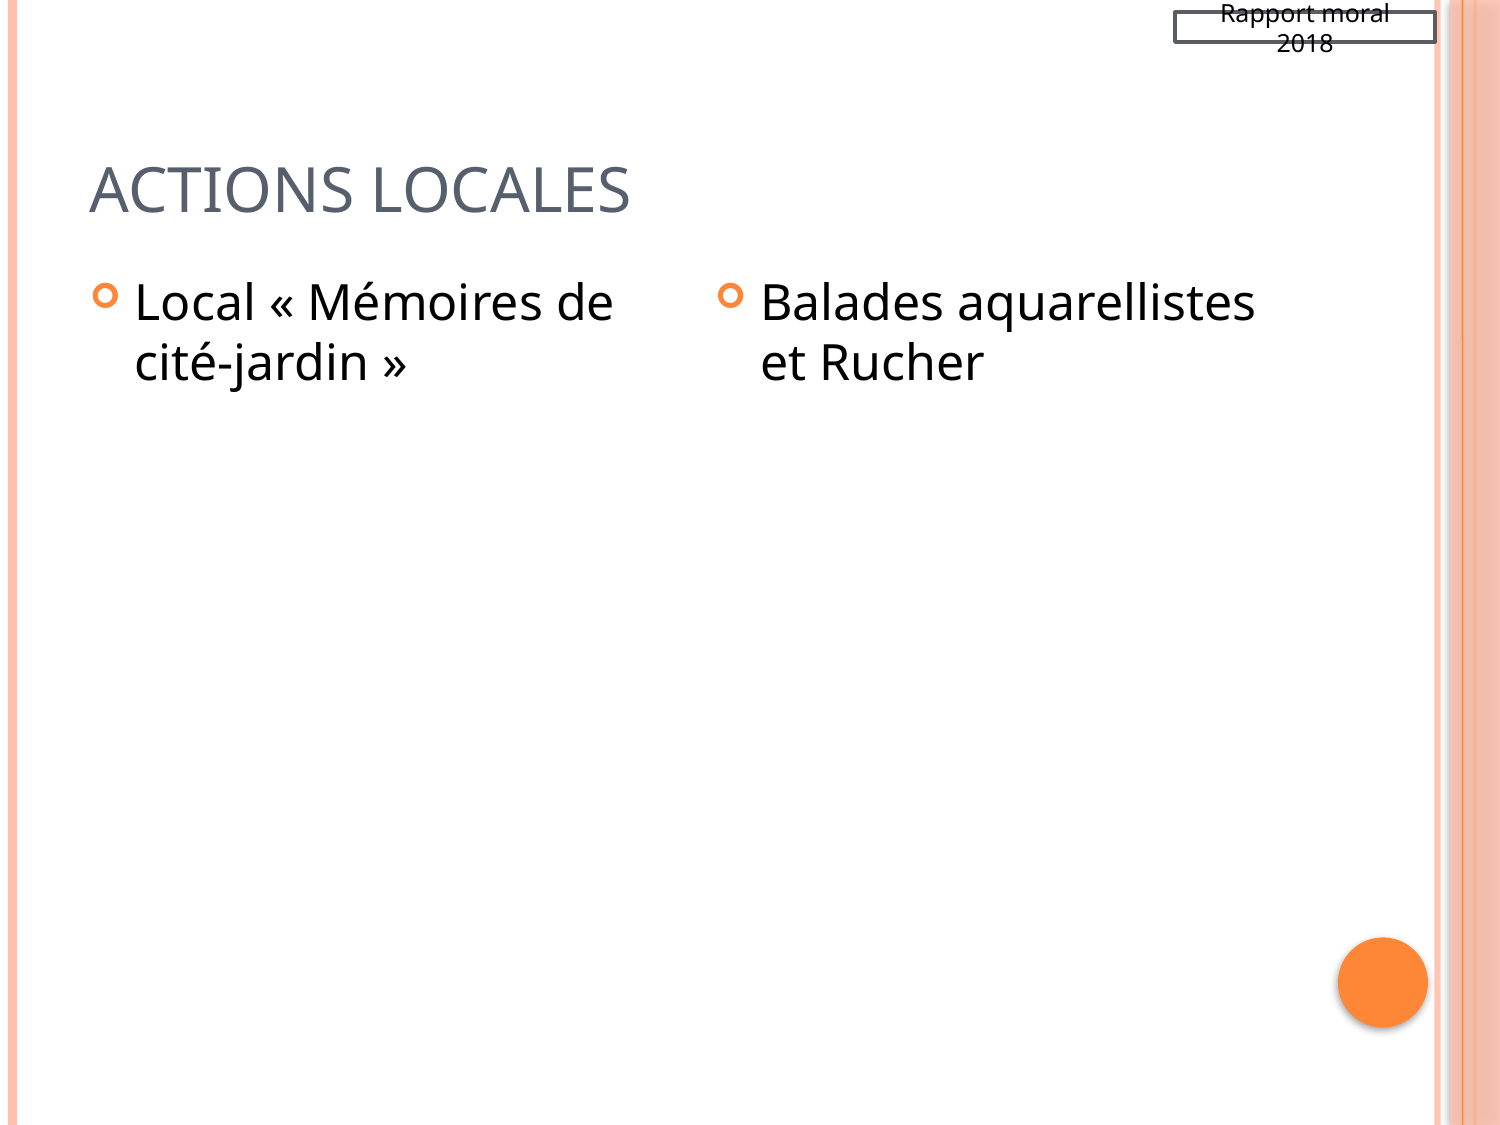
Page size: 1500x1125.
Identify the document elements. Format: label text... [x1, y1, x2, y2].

list Local « Mémoires de cité-jardin » [75, 262, 675, 1013]
text_box Rapport moral 2018 [1173, 10, 1437, 44]
title Actions locales [75, 45, 1300, 233]
list Balades aquarellistes et Rucher [700, 262, 1301, 1013]
